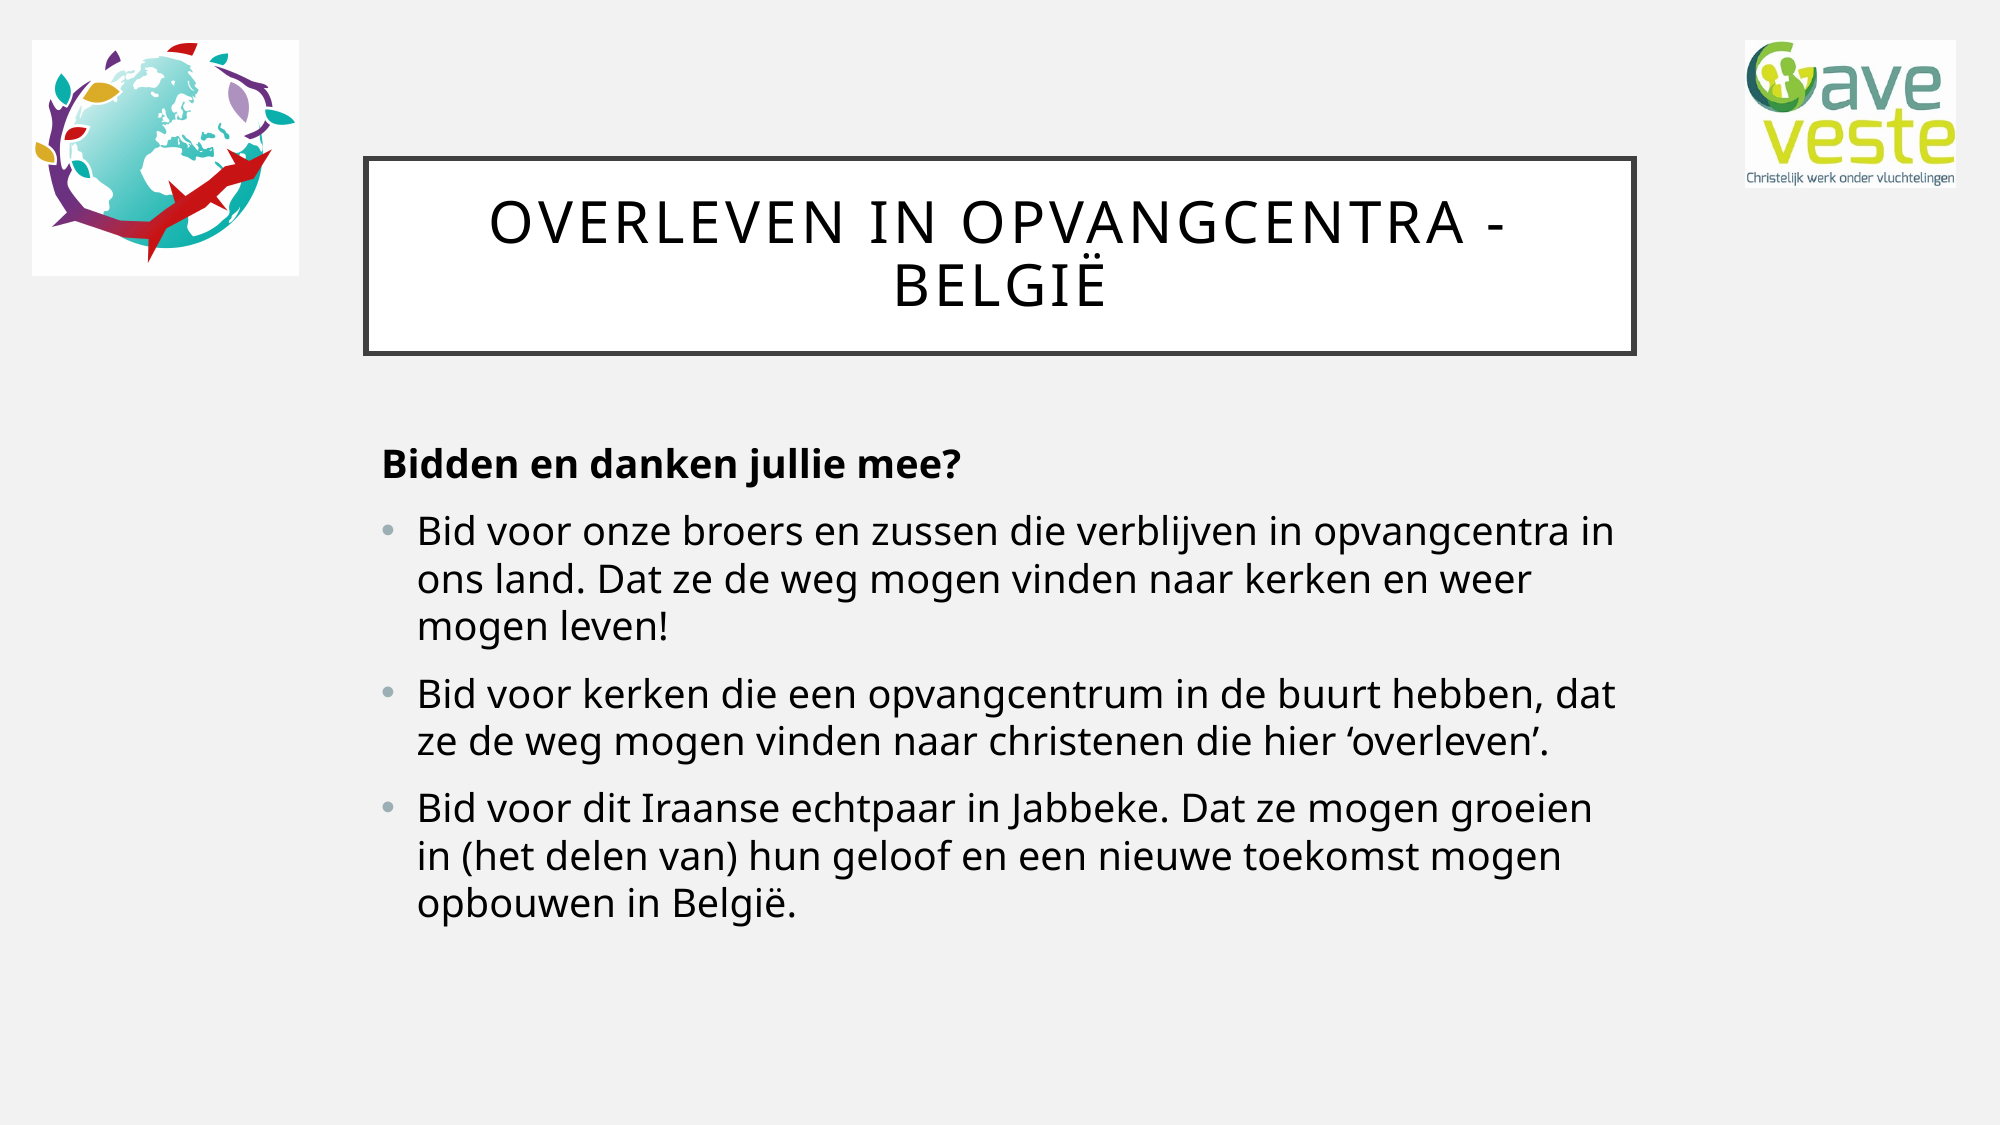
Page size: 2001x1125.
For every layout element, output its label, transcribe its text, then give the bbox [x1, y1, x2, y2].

list Bidden en danken jullie mee? Bid voor onze broers en zussen die verblijven in opvangcentra in ons land. Dat ze de weg mogen vinden naar kerken en weer mogen leven! Bid voor kerken die een opvangcentrum in de buurt hebben, dat ze de weg mogen vinden naar christenen die hier ‘overleven’. Bid voor dit Iraanse echtpaar in Jabbeke. Dat ze mogen groeien in (het delen van) hun geloof en een nieuwe toekomst mogen opbouwen in België. [366, 432, 1634, 942]
title Overleven in opvangcentra - België [363, 156, 1637, 356]
picture [1744, 40, 1956, 188]
picture [32, 40, 299, 276]
